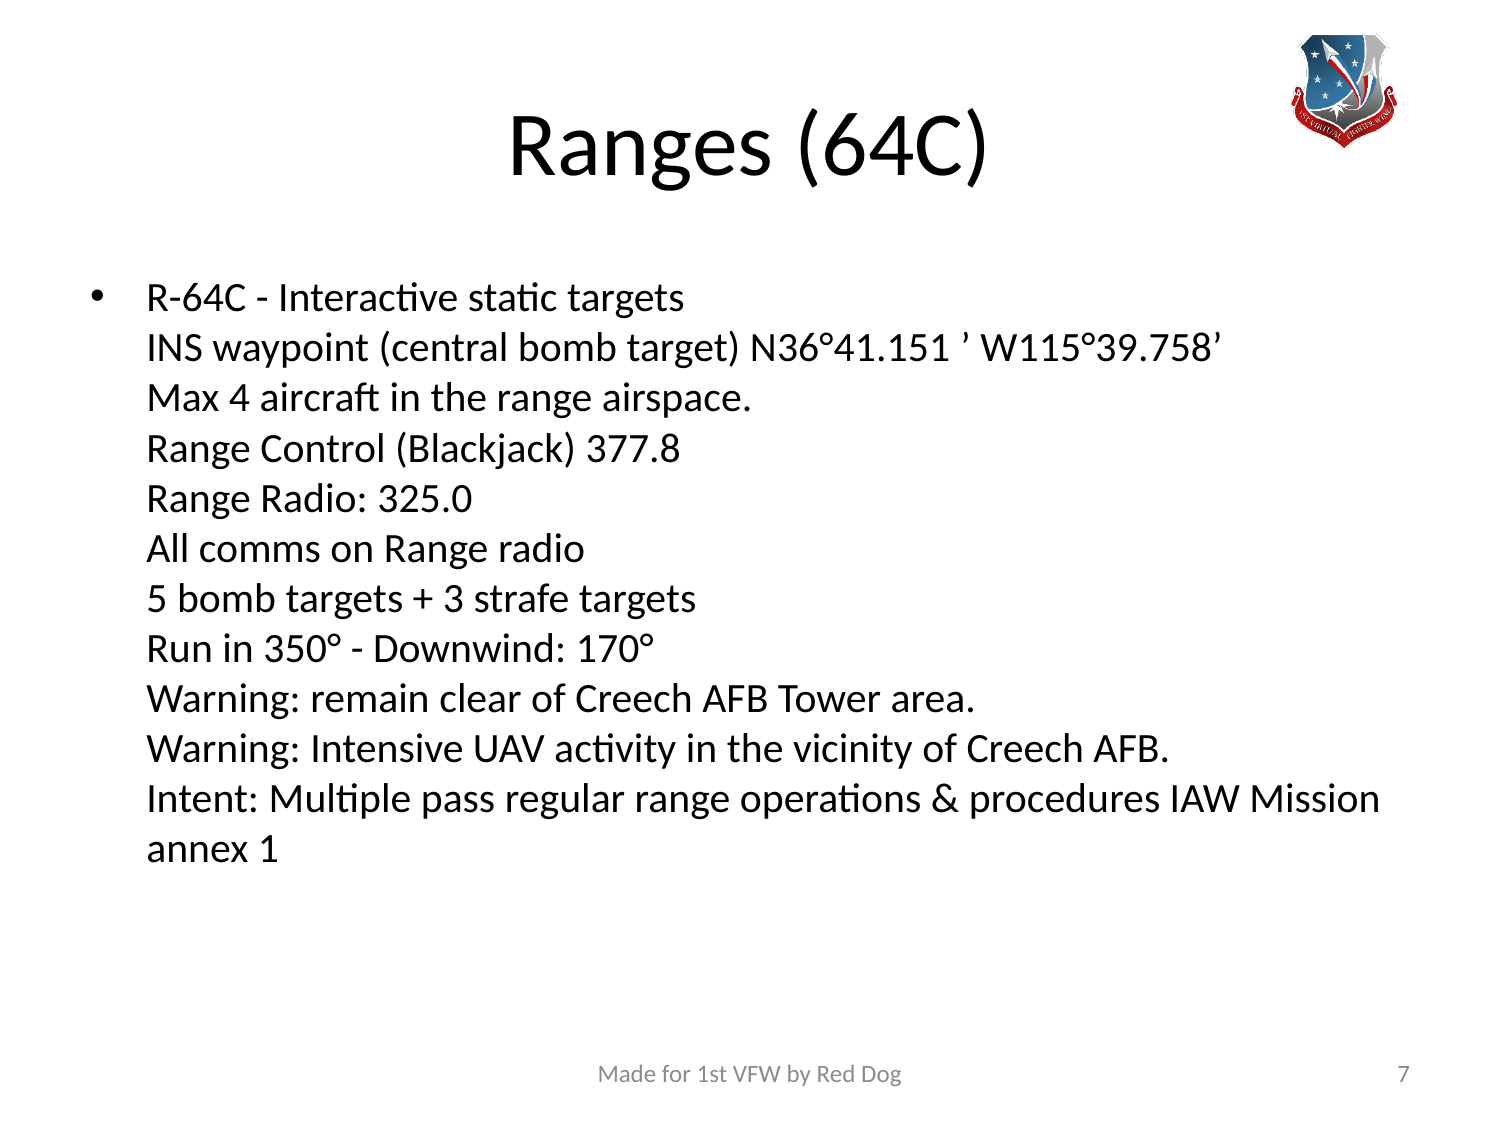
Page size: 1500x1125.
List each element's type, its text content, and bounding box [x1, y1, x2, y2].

picture [1262, 3, 1426, 180]
title Ranges (64C) [75, 45, 1425, 233]
slide_number 7 [1074, 1042, 1425, 1103]
footer Made for 1st VFW by Red Dog [512, 1042, 988, 1103]
list R-64C - Interactive static targets INS waypoint (central bomb target) N36°41.151 ’ W115°39.758’ Max 4 aircraft in the range airspace. Range Control (Blackjack) 377.8 Range Radio: 325.0 All comms on Range radio 5 bomb targets + 3 strafe targets Run in 350° - Downwind: 170° Warning: remain clear of Creech AFB Tower area. Warning: Intensive UAV activity in the vicinity of Creech AFB. Intent: Multiple pass regular range operations & procedures IAW Mission annex 1 [75, 262, 1425, 1005]
